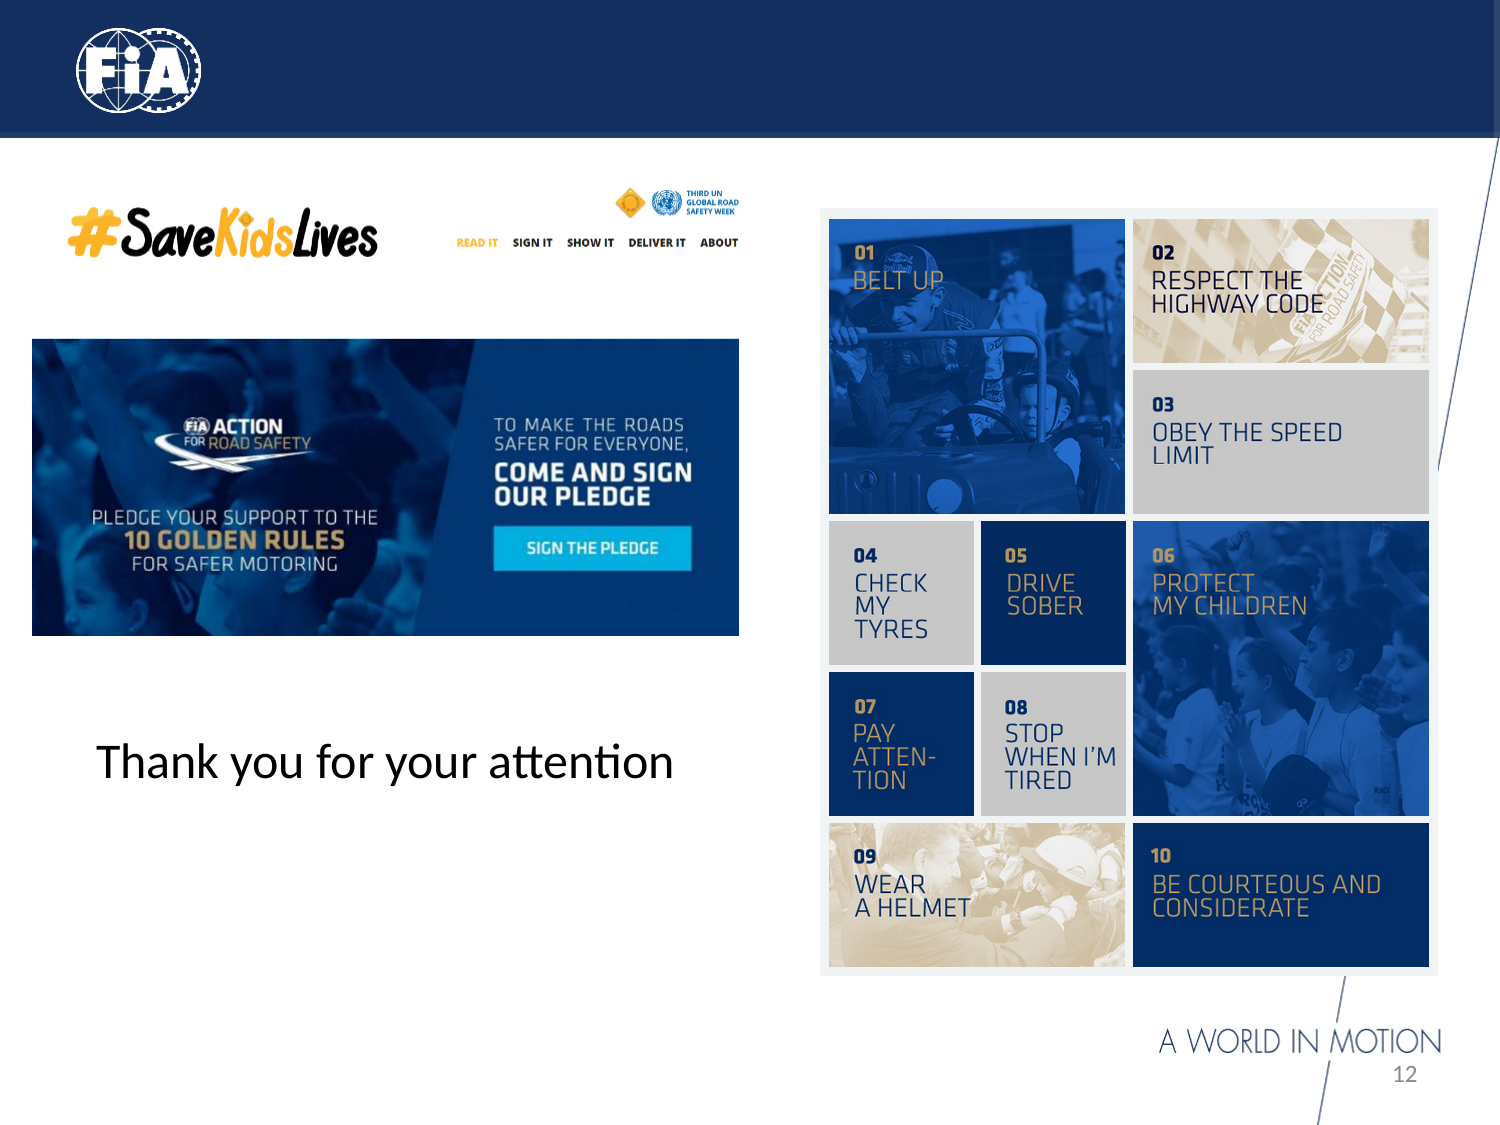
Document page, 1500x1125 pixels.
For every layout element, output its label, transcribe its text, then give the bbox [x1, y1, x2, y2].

picture [33, 184, 750, 271]
picture [0, 0, 1500, 1125]
slide_number 12 [1361, 1050, 1426, 1096]
picture [32, 337, 739, 636]
text_box Thank you for your attention [88, 721, 727, 857]
